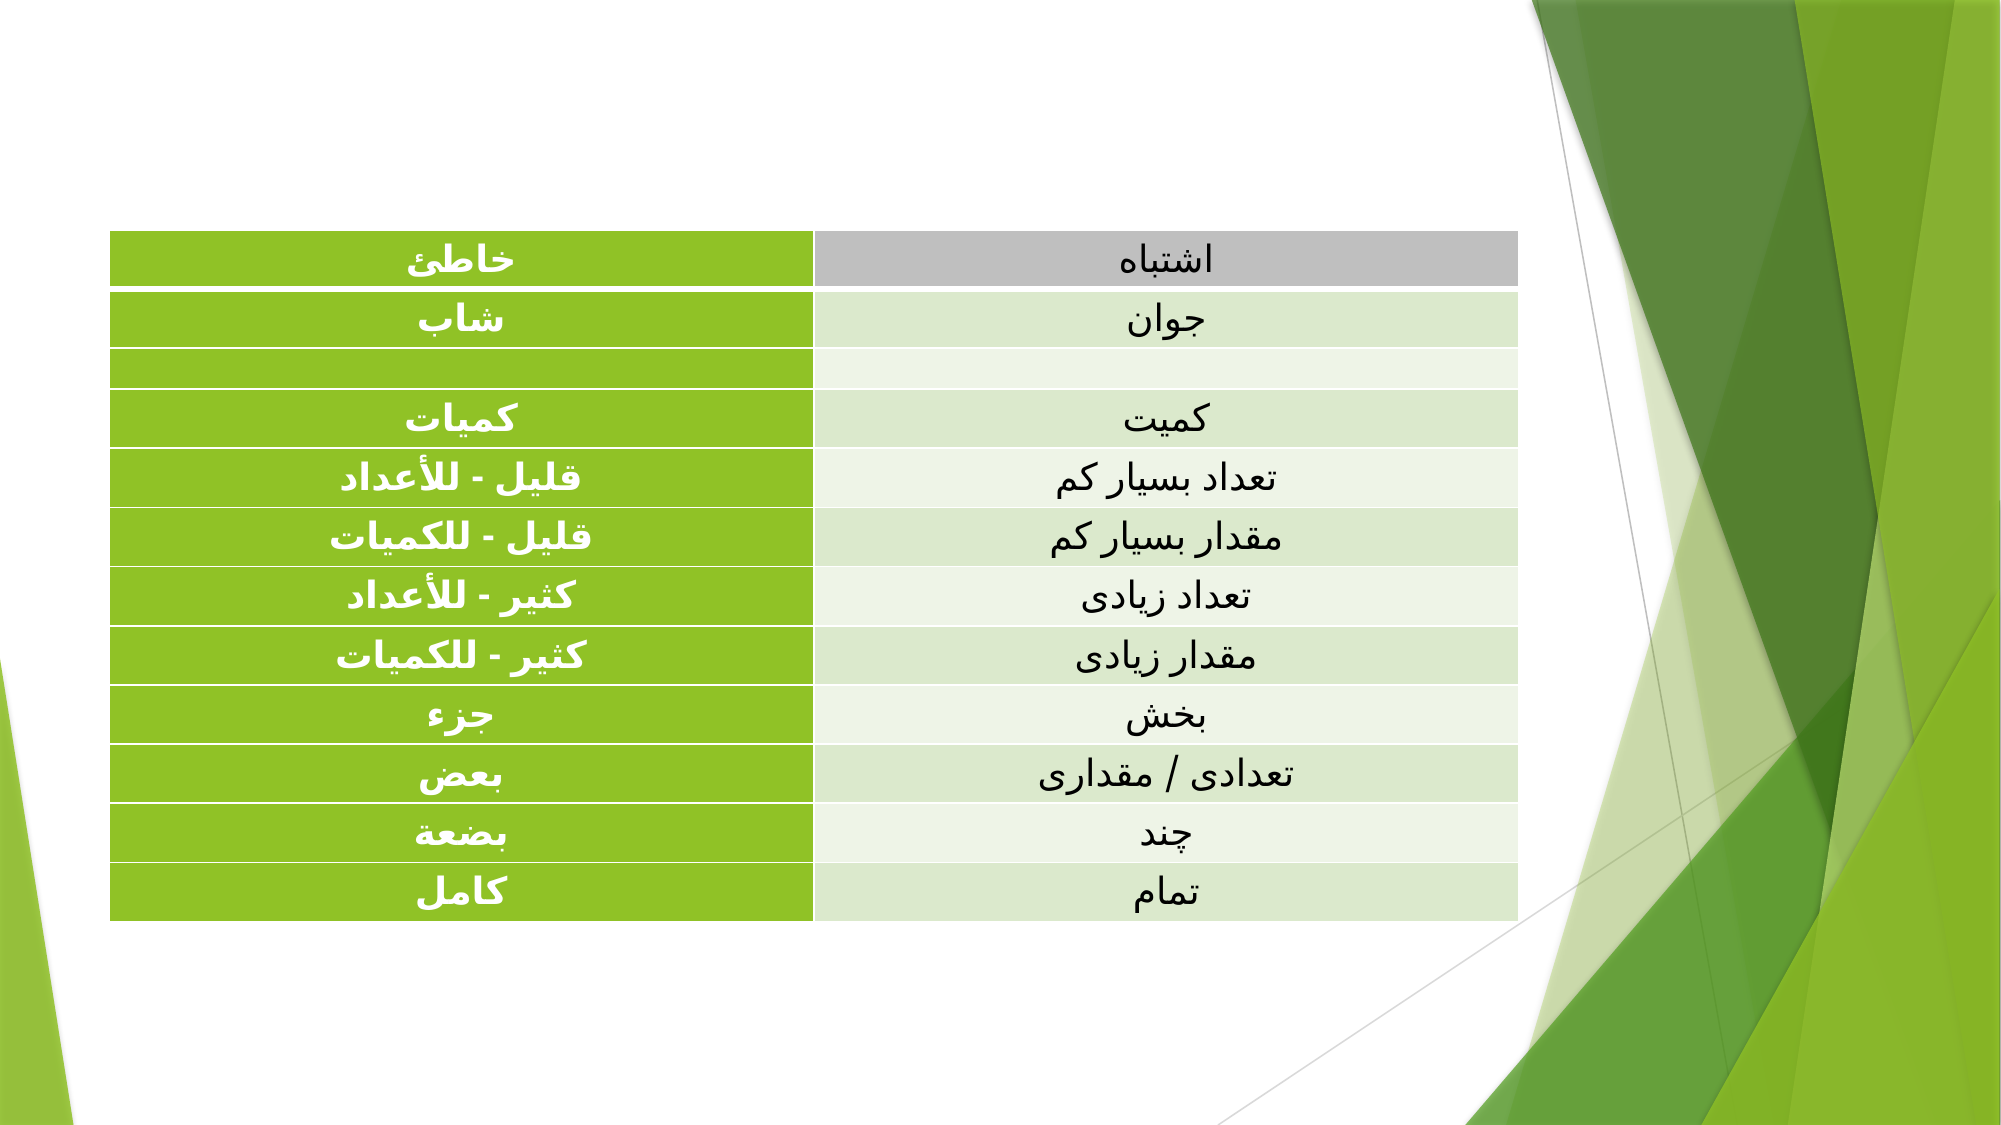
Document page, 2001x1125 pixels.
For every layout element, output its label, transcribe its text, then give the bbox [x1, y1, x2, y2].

table_cell تمام [815, 863, 1518, 921]
table_cell چند [815, 804, 1518, 862]
table_header خاطئ [110, 231, 813, 286]
table_cell تعداد بسیار کم [815, 449, 1518, 507]
table_cell كثير - للأعداد [110, 567, 813, 625]
table_cell بضعة [110, 804, 813, 862]
table_cell بعض [110, 745, 813, 802]
table_cell جوان [815, 292, 1518, 347]
table_cell كامل [110, 863, 813, 921]
table_cell کمیت [815, 390, 1518, 447]
table_cell كميات [110, 390, 813, 447]
table_cell [110, 349, 813, 388]
table_cell كثير - للكميات [110, 627, 813, 684]
table_cell مقدار بسیار کم [815, 508, 1518, 566]
table_header اشتباه [815, 231, 1518, 286]
table_cell مقدار زیادی [815, 627, 1518, 684]
table_cell [815, 349, 1518, 388]
table_cell تعدادی / مقداری [815, 745, 1518, 802]
table_cell جزء [110, 686, 813, 743]
table_cell بخش [815, 686, 1518, 743]
table_cell قليل - للكميات [110, 508, 813, 566]
table_cell تعداد زیادی [815, 567, 1518, 625]
table_cell قليل - للأعداد [110, 449, 813, 507]
table_cell شاب [110, 292, 813, 347]
